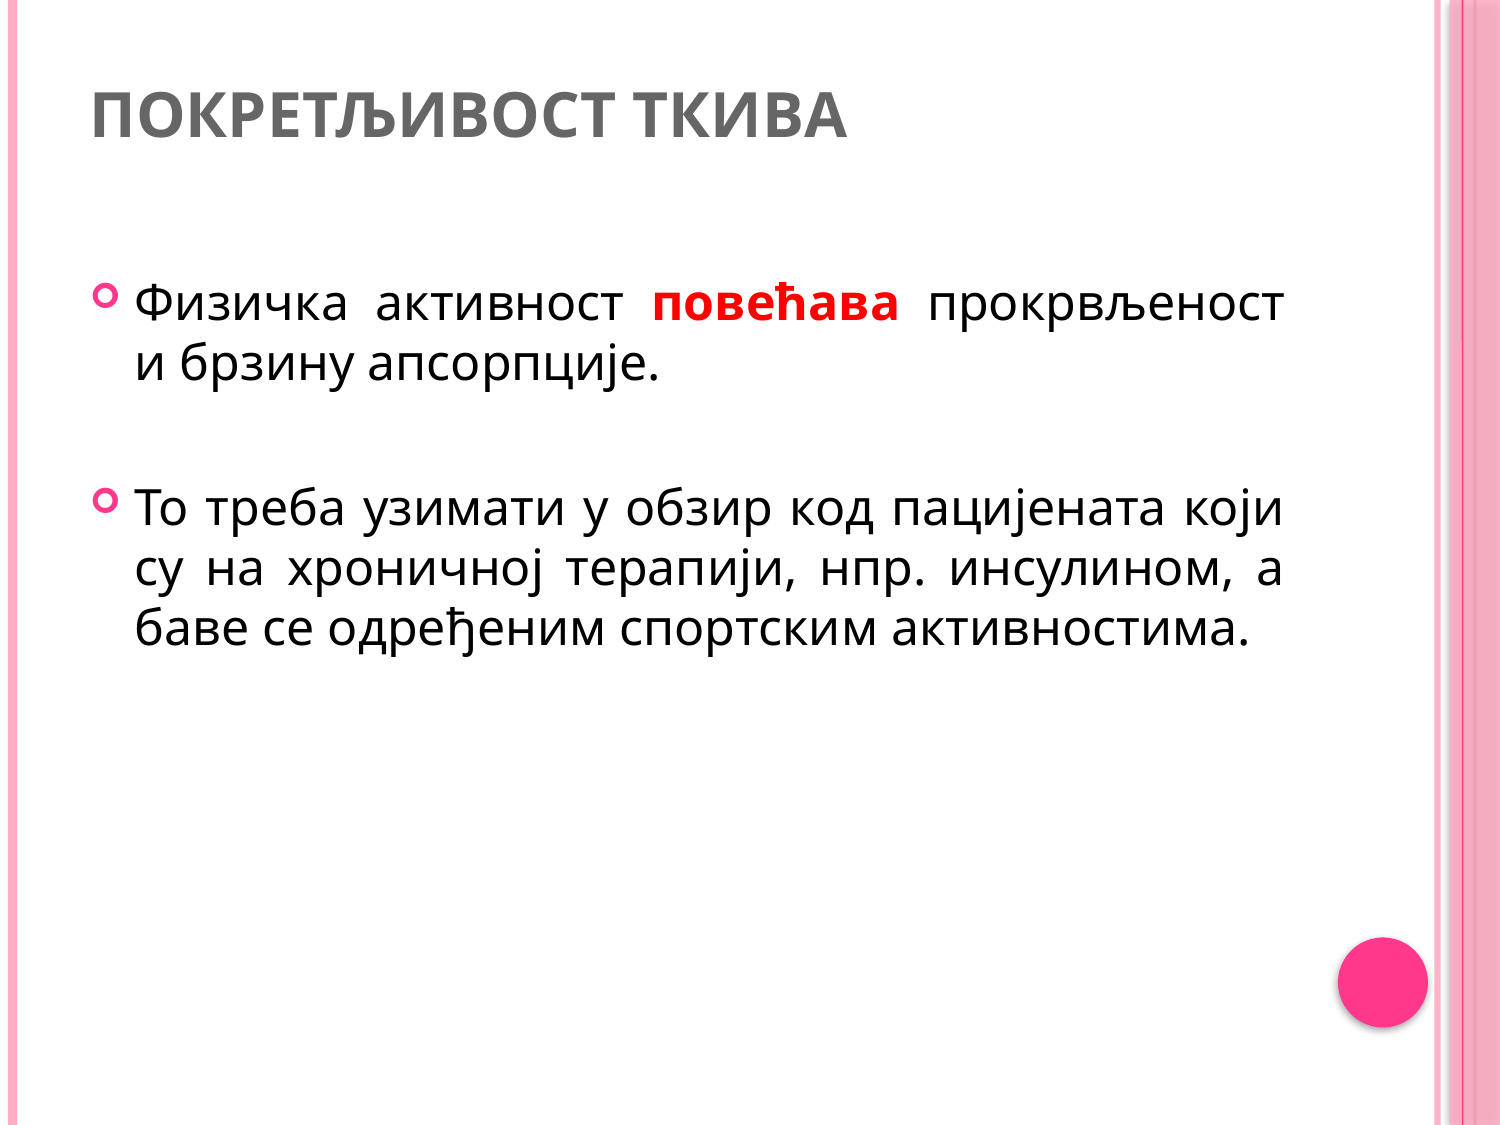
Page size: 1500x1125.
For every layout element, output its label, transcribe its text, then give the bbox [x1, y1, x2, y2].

list Физичка активност повећава прокрвљеност и брзину апсорпције. То треба узимати у обзир код пацијената који су на хроничној терапији, нпр. инсулином, а баве се одређеним спортским активностима. [75, 262, 1300, 1062]
title Покретљивост ткива [75, 45, 1300, 233]
